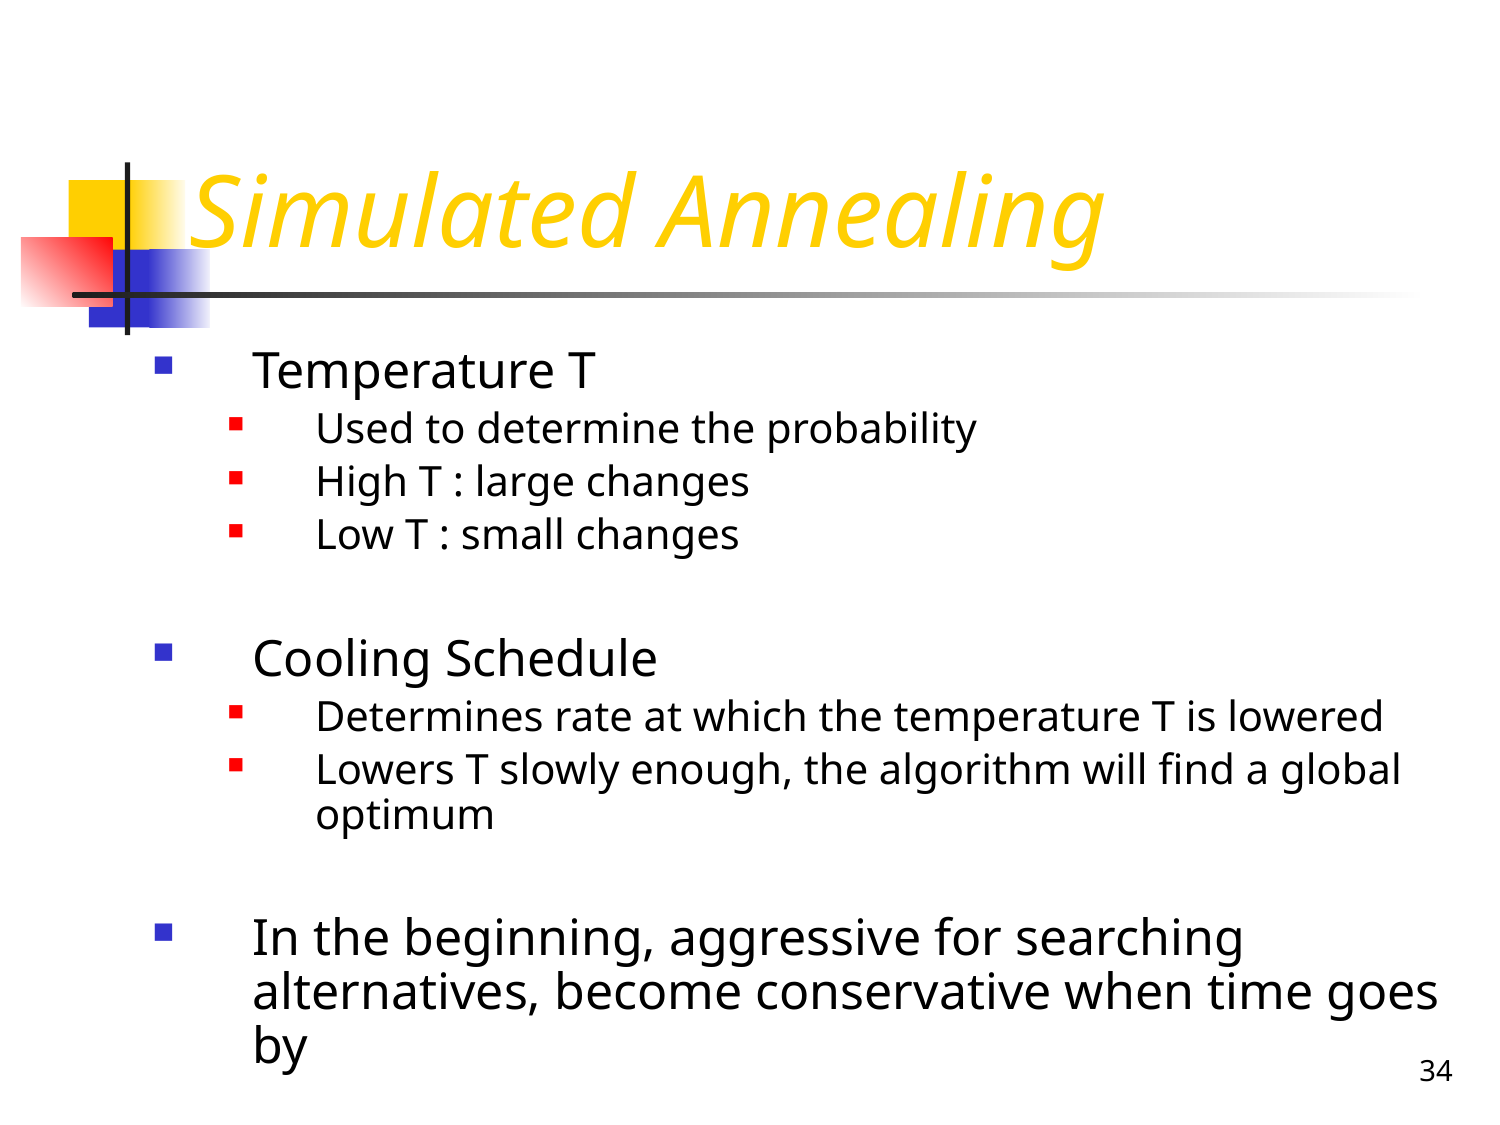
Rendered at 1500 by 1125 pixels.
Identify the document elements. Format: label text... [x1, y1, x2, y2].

title Simulated Annealing [174, 140, 1454, 276]
list Temperature T Used to determine the probability High T : large changes Low T : small changes Cooling Schedule Determines rate at which the temperature T is lowered Lowers T slowly enough, the algorithm will find a global optimum In the beginning, aggressive for searching alternatives, become conservative when time goes by [137, 337, 1488, 1063]
slide_number 34 [1154, 1063, 1468, 1100]
